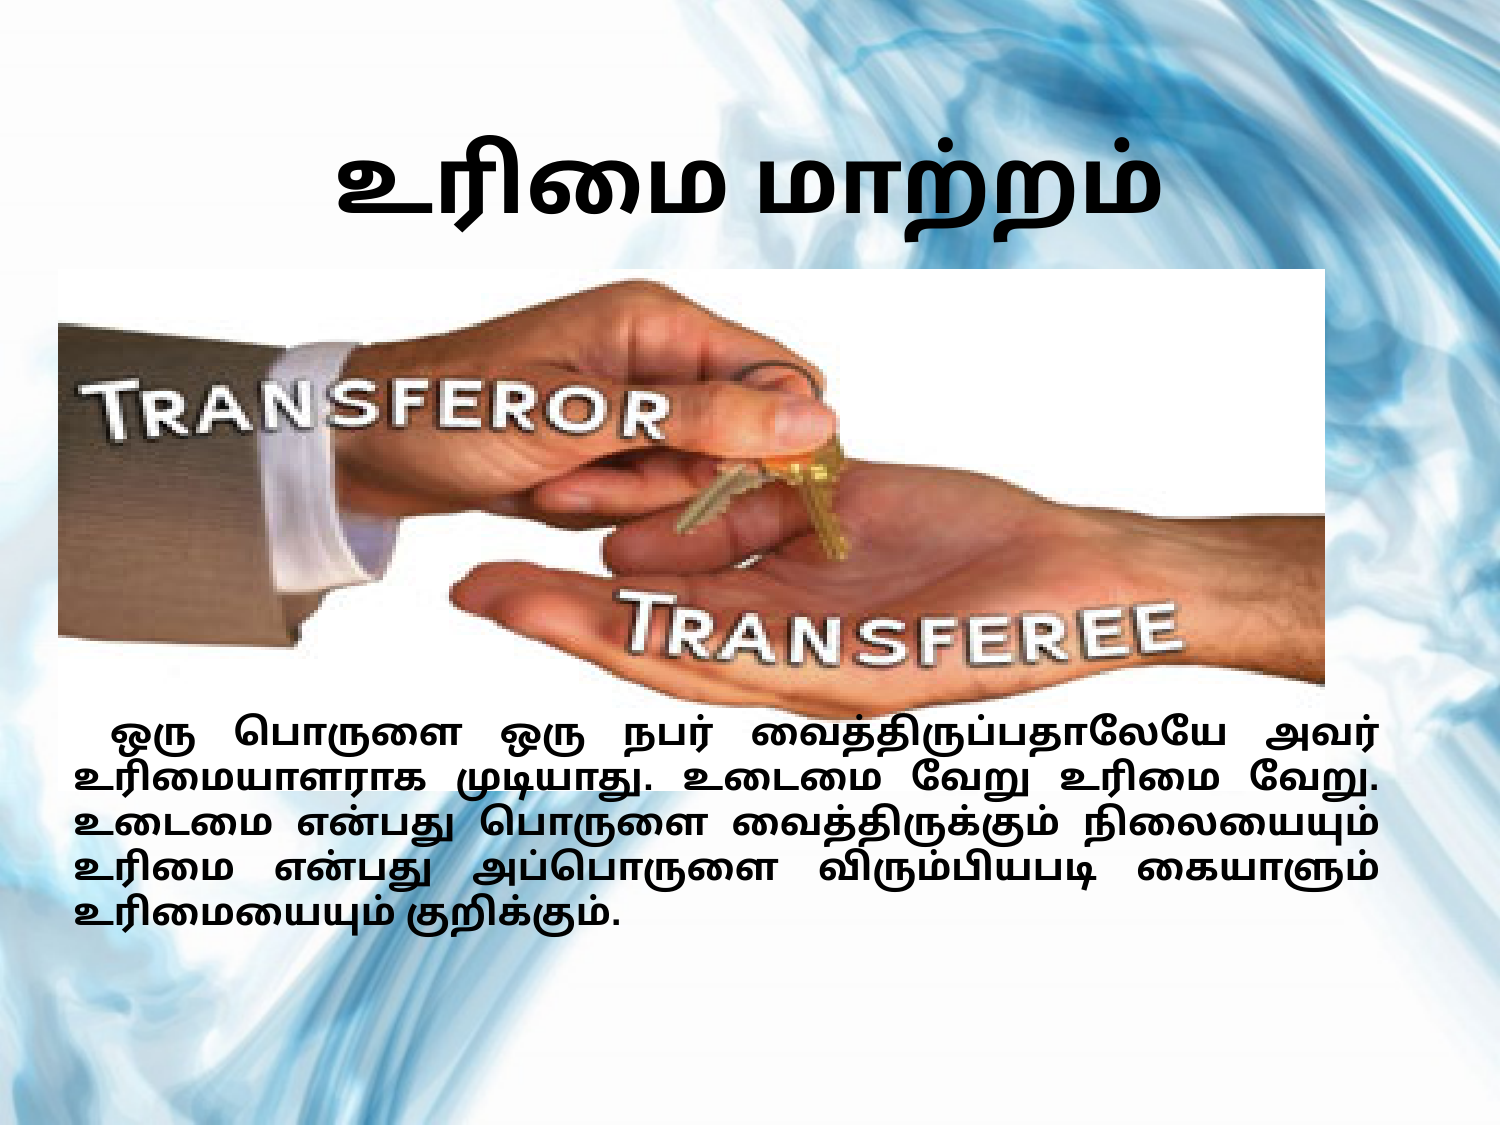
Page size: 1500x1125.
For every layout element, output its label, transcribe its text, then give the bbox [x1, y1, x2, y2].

text_box ஒரு பொருளை ஒரு நபர் வைத்திருப்பதாலேயே அவர் உரிமையாளராக முடியாது. உடைமை வேறு உரிமை வேறு. உடைமை என்பது பொருளை வைத்திருக்கும் நிலையையும் உரிமை என்பது அப்பொருளை விரும்பியபடி கையாளும் உரிமையையும் குறிக்கும். [58, 700, 1395, 941]
picture [0, 0, 1500, 1125]
title உரிமை மாற்றம் [74, 98, 1426, 257]
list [58, 269, 1325, 791]
